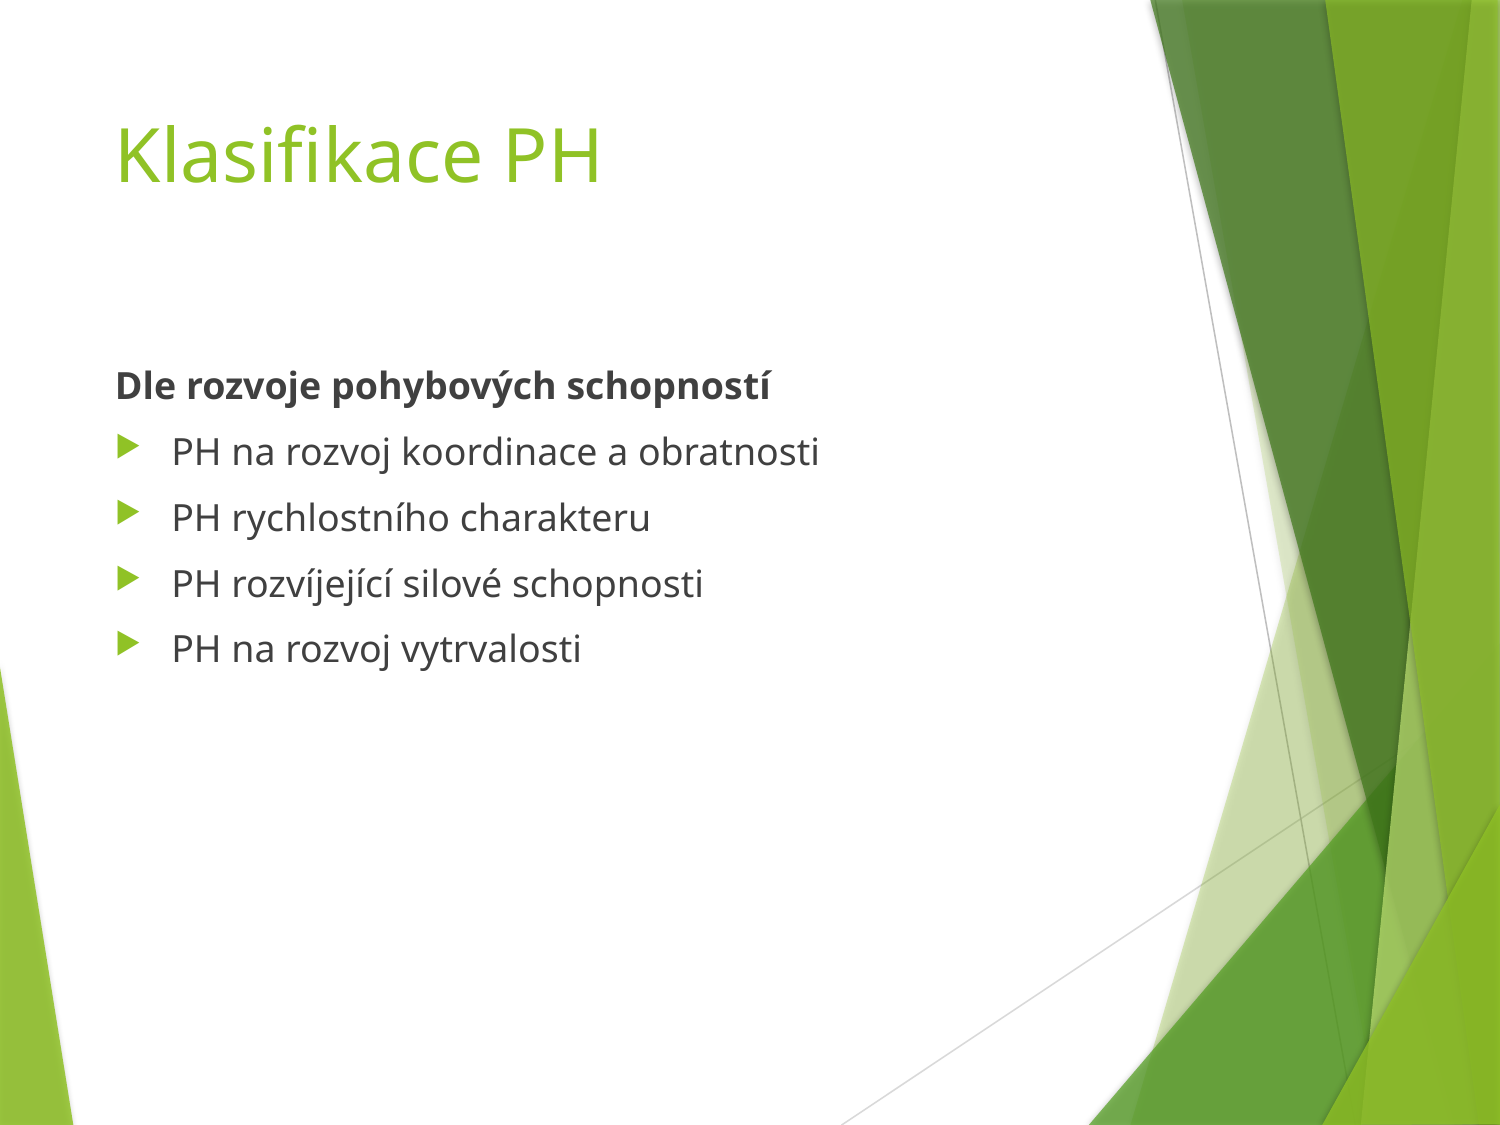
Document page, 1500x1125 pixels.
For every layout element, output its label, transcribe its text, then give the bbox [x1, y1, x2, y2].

list Dle rozvoje pohybových schopností PH na rozvoj koordinace a obratnosti PH rychlostního charakteru PH rozvíjející silové schopnosti PH na rozvoj vytrvalosti [99, 354, 1142, 992]
title Klasifikace PH [99, 99, 1142, 317]
